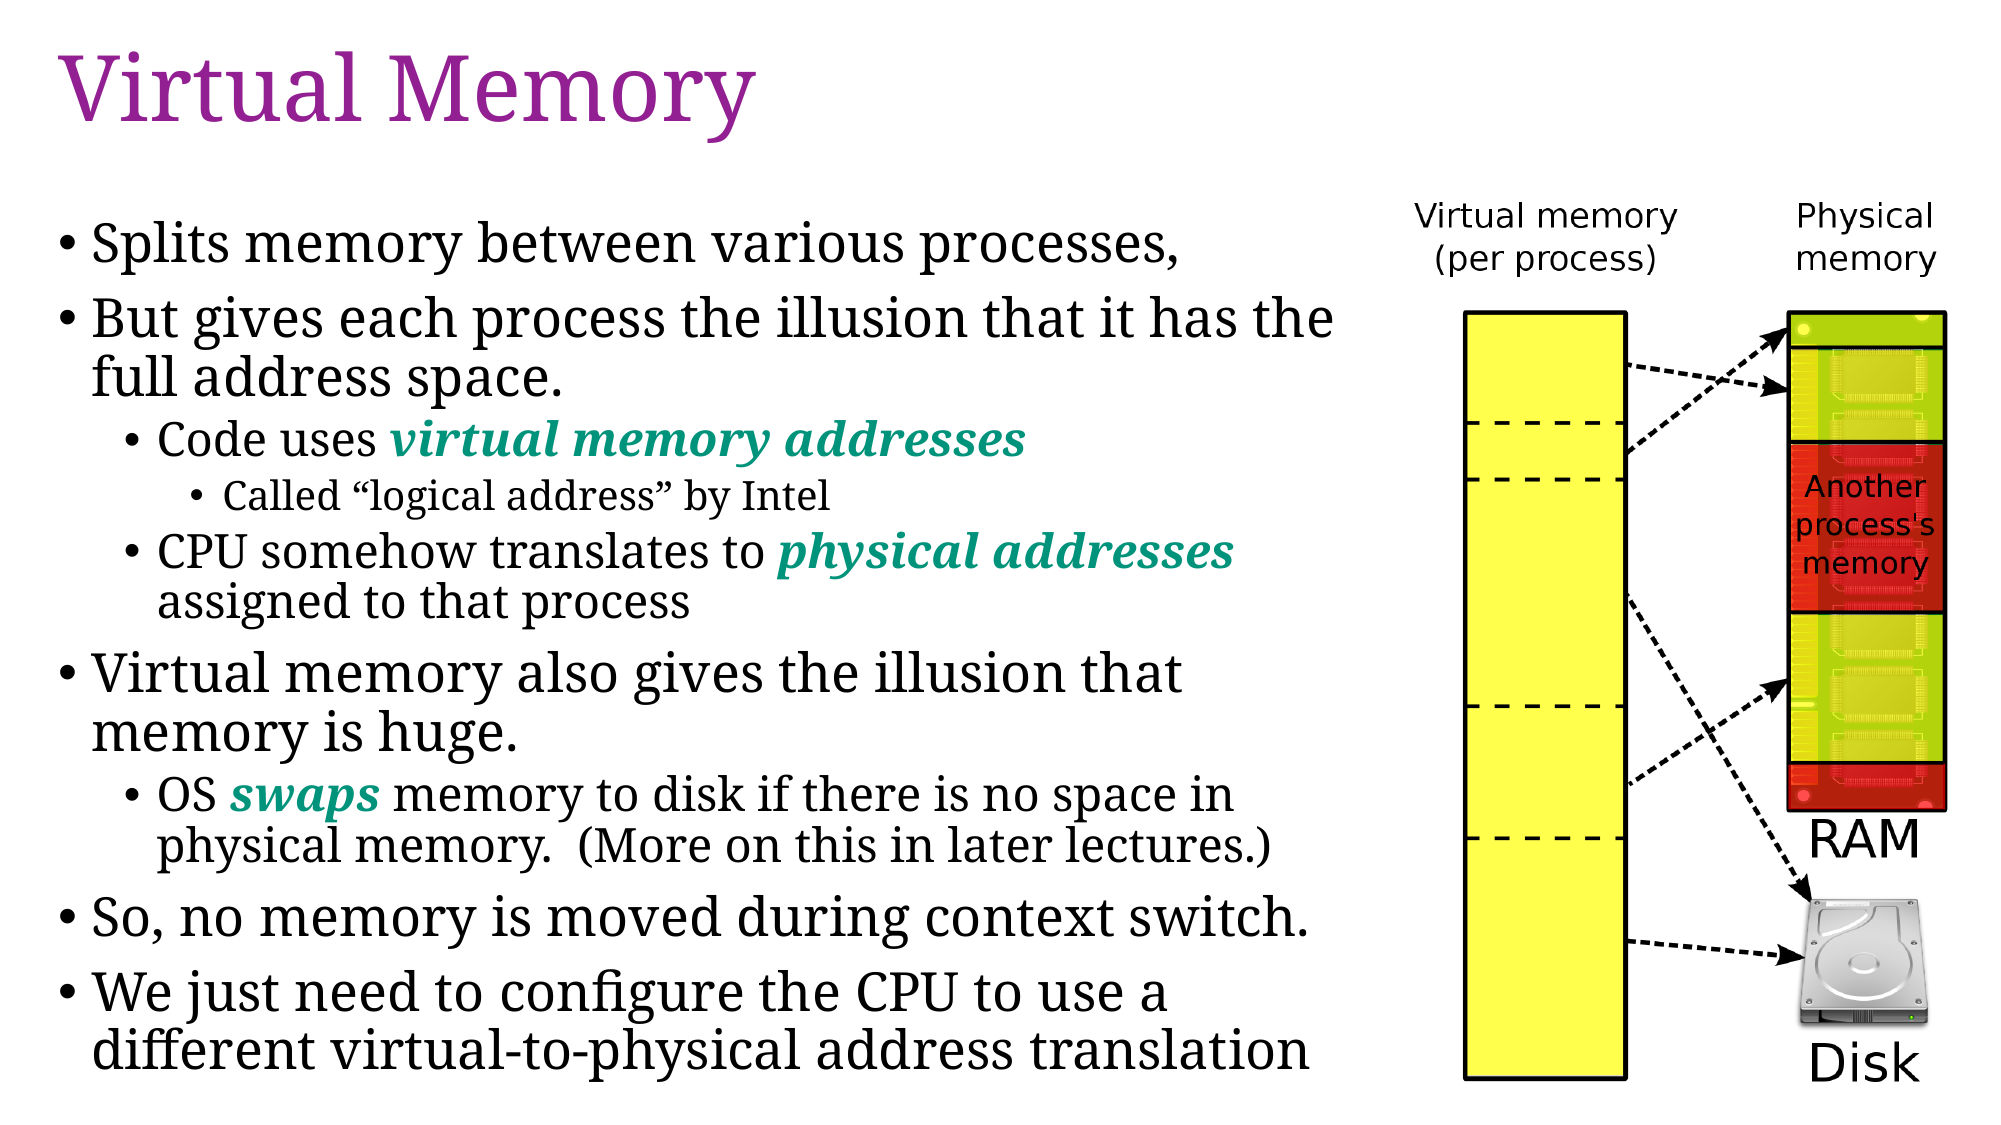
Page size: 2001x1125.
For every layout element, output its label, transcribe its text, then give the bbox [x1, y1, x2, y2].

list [1396, 177, 1982, 1101]
list Splits memory between various processes, But gives each process the illusion that it has the full address space. Code uses virtual memory addresses Called “logical address” by Intel CPU somehow translates to physical addresses assigned to that process Virtual memory also gives the illusion that memory is huge. OS swaps memory to disk if there is no space in physical memory. (More on this in later lectures.) So, no memory is moved during context switch. We just need to configure the CPU to use a different virtual-to-physical address translation [43, 208, 1368, 1101]
title Virtual Memory [43, 25, 1953, 158]
